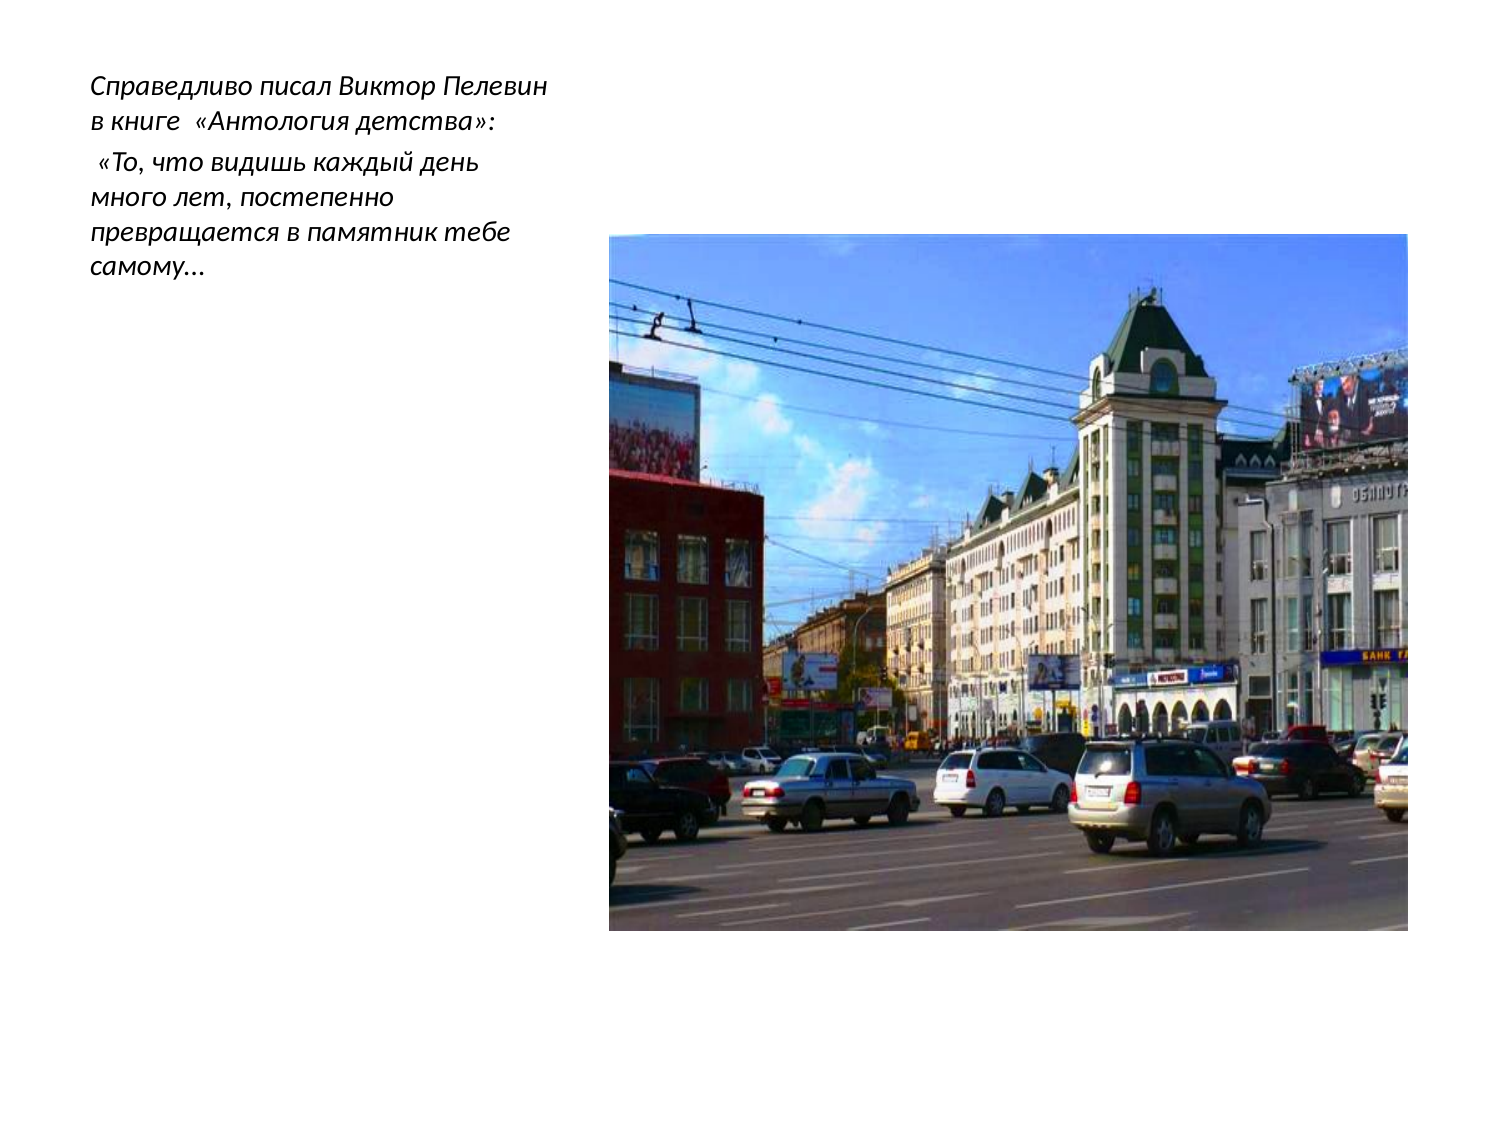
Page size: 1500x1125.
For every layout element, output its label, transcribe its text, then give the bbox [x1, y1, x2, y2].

list Справедливо писал Виктор Пелевин в книге «Антология детства»: «То, что видишь каждый день много лет, постепенно превращается в памятник тебе самому... [75, 58, 569, 1005]
picture [609, 234, 1408, 932]
